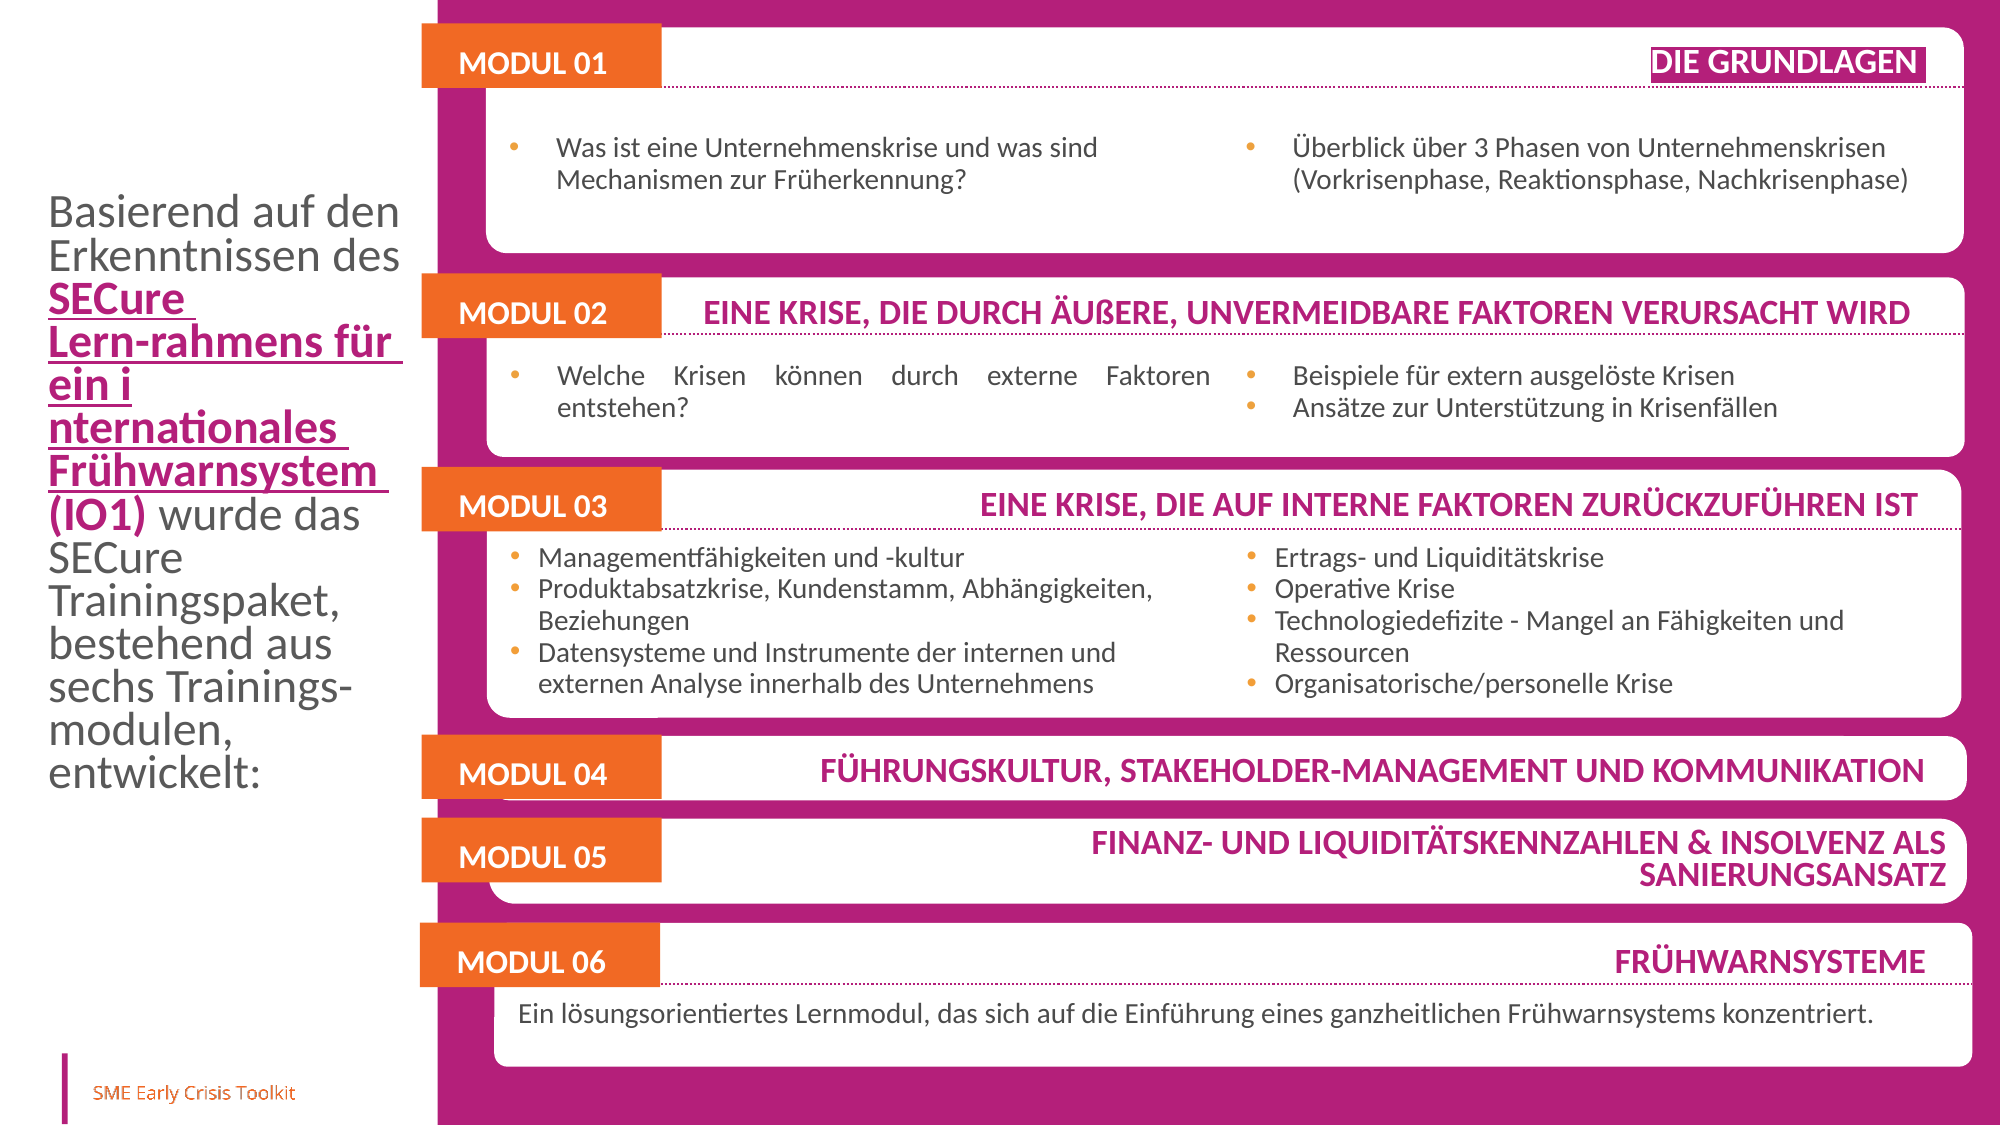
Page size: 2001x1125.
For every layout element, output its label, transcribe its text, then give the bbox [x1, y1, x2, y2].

text_box MODUL 02 [421, 273, 662, 339]
text_box [662, 276, 1966, 333]
text_box [499, 734, 1968, 802]
text_box [1962, 828, 1968, 895]
text_box [437, 0, 2000, 1125]
text_box FRÜHWARNSYSTEME [578, 985, 1941, 989]
text_box [485, 468, 1963, 719]
picture [83, 1080, 295, 1104]
text_box DIE GRUNDLAGEN [960, 31, 1941, 86]
text_box EINE KRISE, DIE DURCH ÄUßERE, UNVERMEIDBARE FAKTOREN VERURSACHT WIRD [671, 334, 1935, 339]
text_box MODUL 03 [421, 466, 662, 532]
text_box MODUL 04 [421, 734, 662, 799]
text_box [488, 817, 1956, 905]
text_box EINE KRISE, DIE DURCH ÄUßERE, UNVERMEIDBARE FAKTOREN VERURSACHT WIRD [671, 281, 1935, 333]
text_box [484, 26, 1965, 255]
text_box MODUL 01 [421, 23, 662, 88]
text_box EINE KRISE, DIE AUF INTERNE FAKTOREN ZURÜCKZUFÜHREN IST [961, 473, 1942, 528]
text_box Was ist eine Unternehmenskrise und was sind Mechanismen zur Früherkennung? Überblick über 3 Phasen von Unternehmenskrisen (Vorkrisenphase, Reaktionsphase, Nachkrisenphase) [494, 92, 1962, 225]
text_box Ein lösungsorientiertes Lernmodul, das sich auf die Einführung eines ganzheitlichen Frühwarnsystems konzentriert. [503, 990, 1962, 1077]
text_box FÜHRUNGSKULTUR, STAKEHOLDER-MANAGEMENT UND KOMMUNIKATION [662, 739, 1941, 797]
text_box Welche Krisen können durch externe Faktoren entstehen? Beispiele für extern ausgelöste Krisen Ansätze zur Unterstützung in Krisenfällen [495, 352, 1962, 458]
text_box MODUL 05 [421, 817, 662, 883]
text_box FRÜHWARNSYSTEME [661, 931, 1941, 984]
list Basierend auf den Erkenntnissen des SECure Lern-rahmens für ein internationales Frühwarnsystem (IO1) wurde das SECure Trainingspaket, bestehend aus sechs Trainings-modulen, entwickelt: [33, 185, 421, 923]
text_box MODUL 06 [419, 922, 661, 988]
text_box Managementfähigkeiten und -kultur Produktabsatzkrise, Kundenstamm, Abhängigkeiten, Beziehungen Datensysteme und Instrumente der internen und externen Analyse innerhalb des Unternehmens Ertrags- und Liquiditätskrise Operative Krise Technologiedefizite - Mangel an Fähigkeiten und Ressourcen Organisatorische/personelle Krise [495, 533, 1963, 703]
text_box FINANZ- UND LIQUIDITÄTSKENNZAHLEN & INSOLVENZ ALS SANIERUNGSANSATZ [960, 822, 1962, 902]
text_box [493, 921, 1974, 1068]
text_box [485, 334, 1966, 456]
